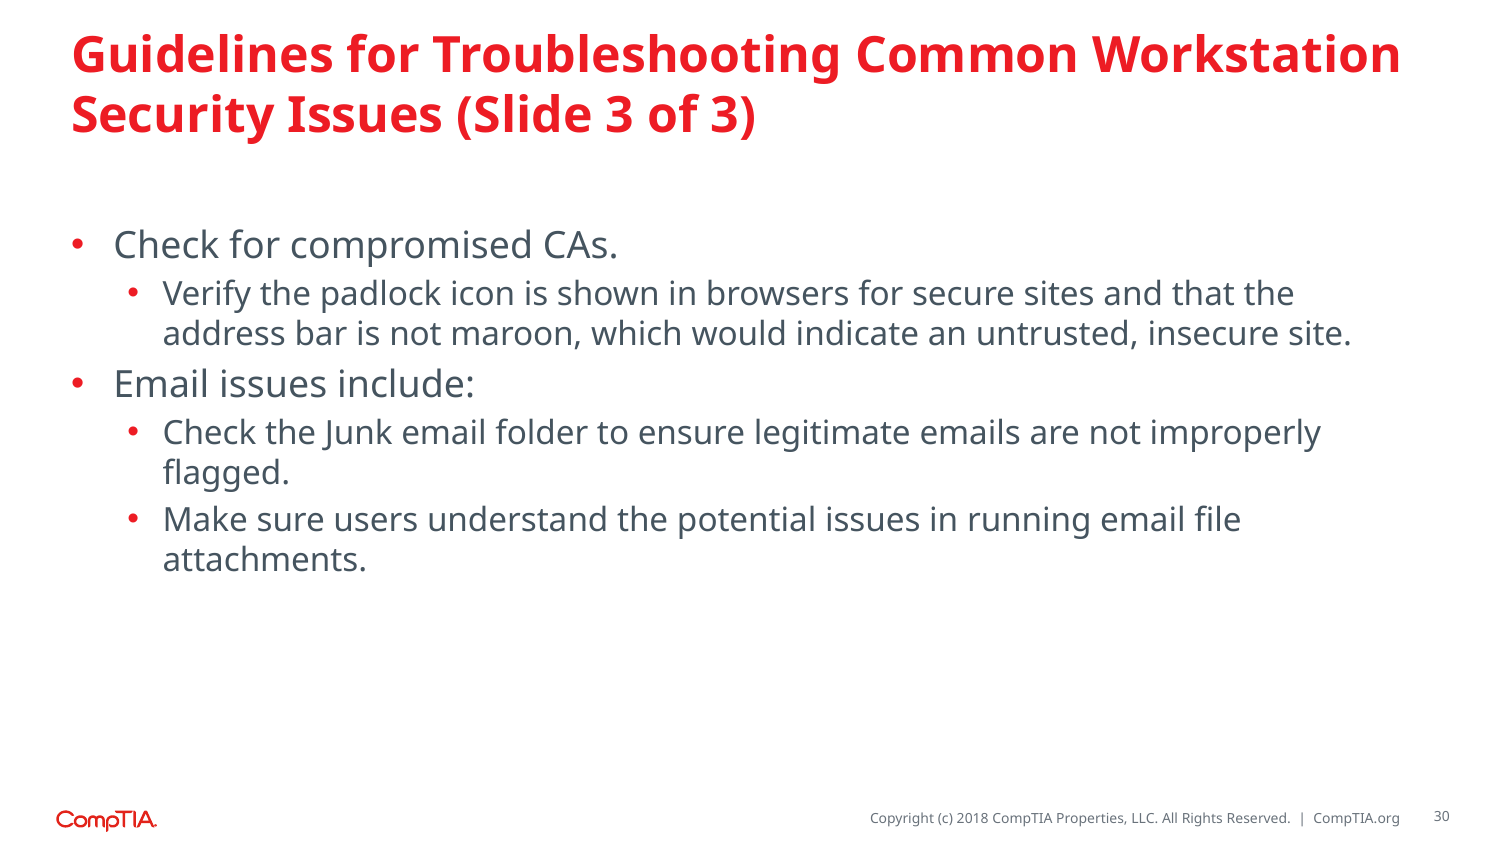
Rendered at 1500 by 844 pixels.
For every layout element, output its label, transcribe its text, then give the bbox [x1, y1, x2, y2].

slide_number 30 [1407, 800, 1450, 835]
title Guidelines for Troubleshooting Common Workstation Security Issues (Slide 3 of 3) [56, 30, 1444, 134]
list Check for compromised CAs. Verify the padlock icon is shown in browsers for secure sites and that the address bar is not maroon, which would indicate an untrusted, insecure site. Email issues include: Check the Junk email folder to ensure legitimate emails are not improperly flagged. Make sure users understand the potential issues in running email file attachments. [56, 160, 1444, 746]
